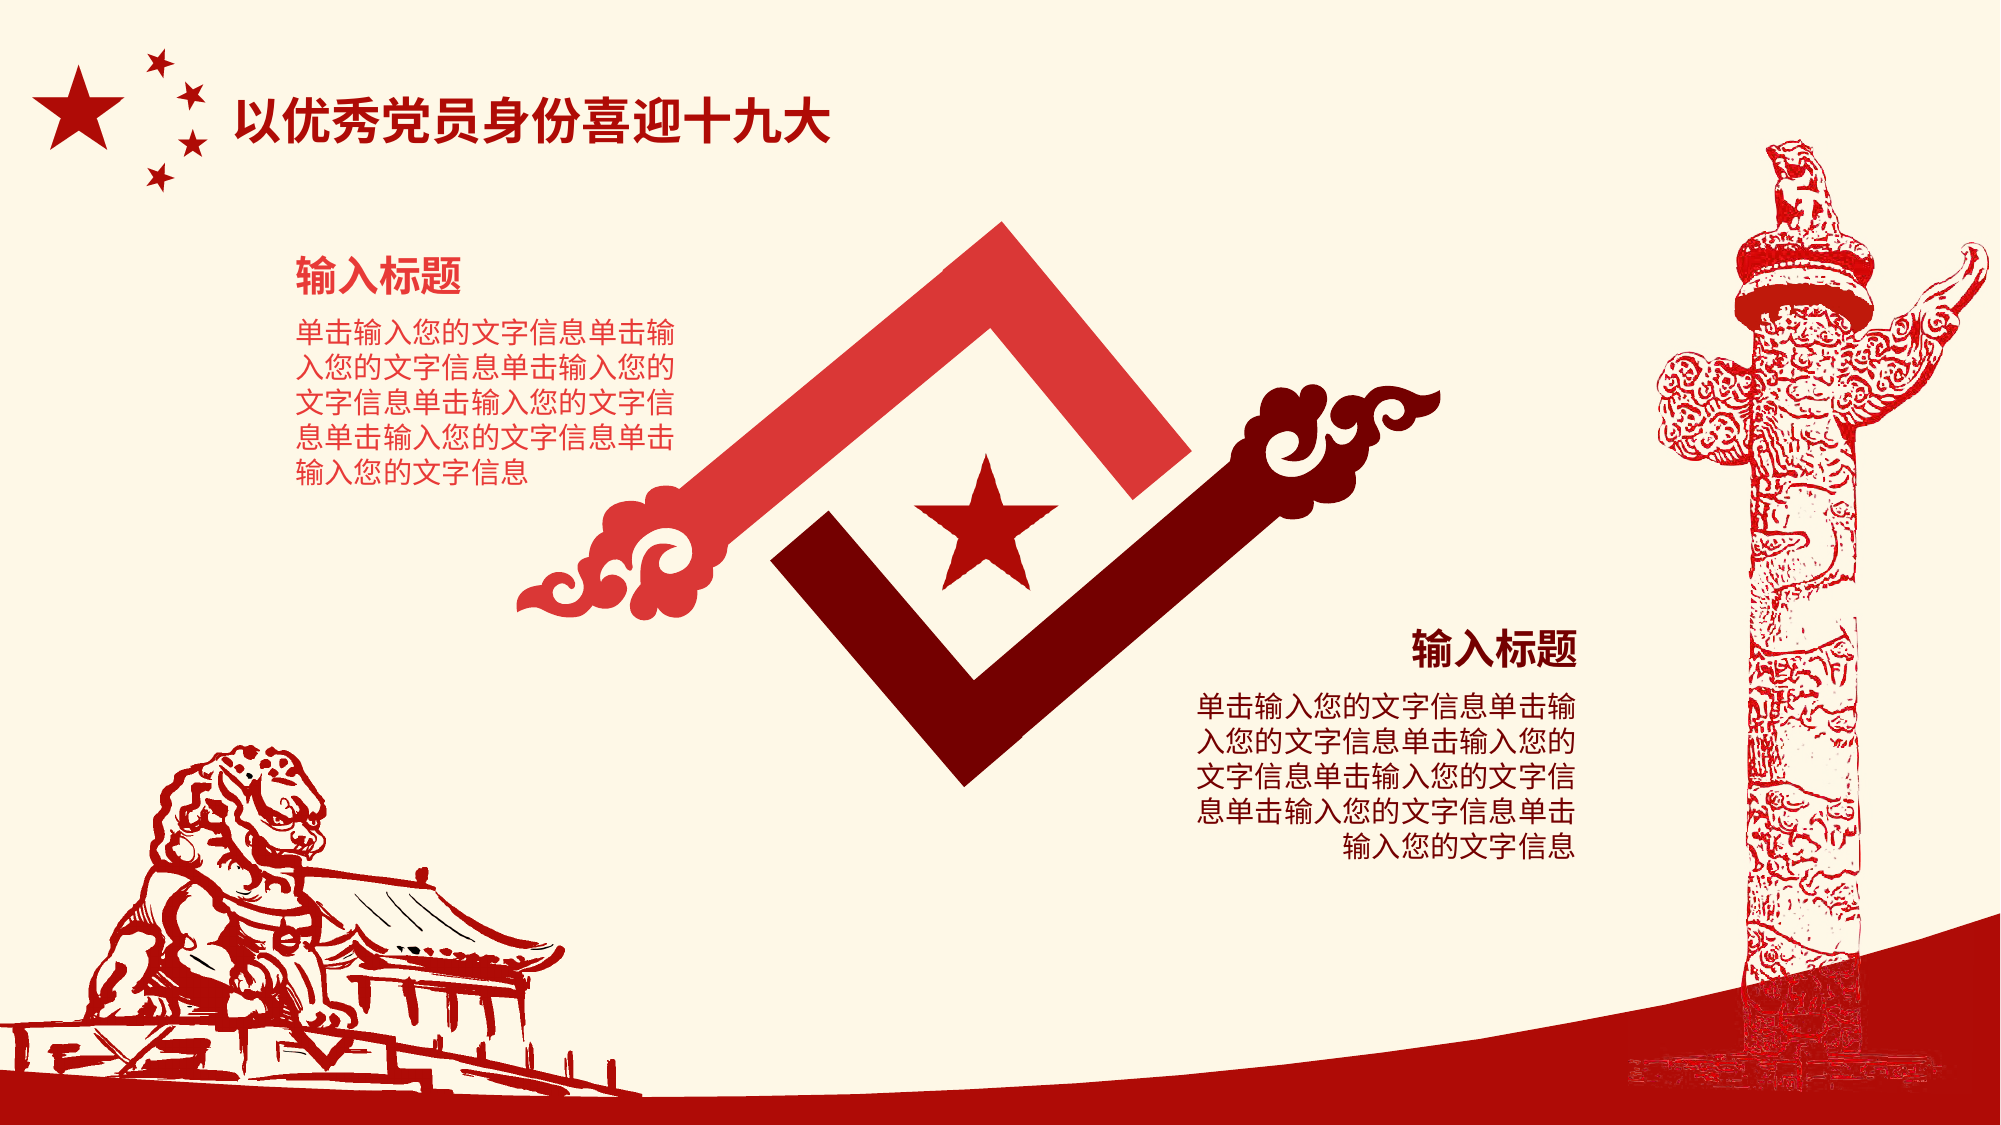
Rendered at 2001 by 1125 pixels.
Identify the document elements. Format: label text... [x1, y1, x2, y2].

text_box 输入标题 [1396, 615, 1686, 680]
picture [0, 563, 702, 1097]
picture [22, 21, 220, 219]
text_box 单击输入您的文字信息单击输入您的文字信息单击输入您的文字信息单击输入您的文字信息单击输入您的文字信息单击输入您的文字信息 [1159, 680, 1592, 871]
picture [1628, 21, 2000, 1125]
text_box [536, 358, 1159, 688]
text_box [802, 319, 1422, 648]
picture [903, 438, 1069, 605]
text_box 输入标题 [280, 241, 570, 307]
text_box 单击输入您的文字信息单击输入您的文字信息单击输入您的文字信息单击输入您的文字信息单击输入您的文字信息单击输入您的文字信息 [280, 307, 693, 567]
text_box 以优秀党员身份喜迎十九大 [217, 81, 1001, 157]
